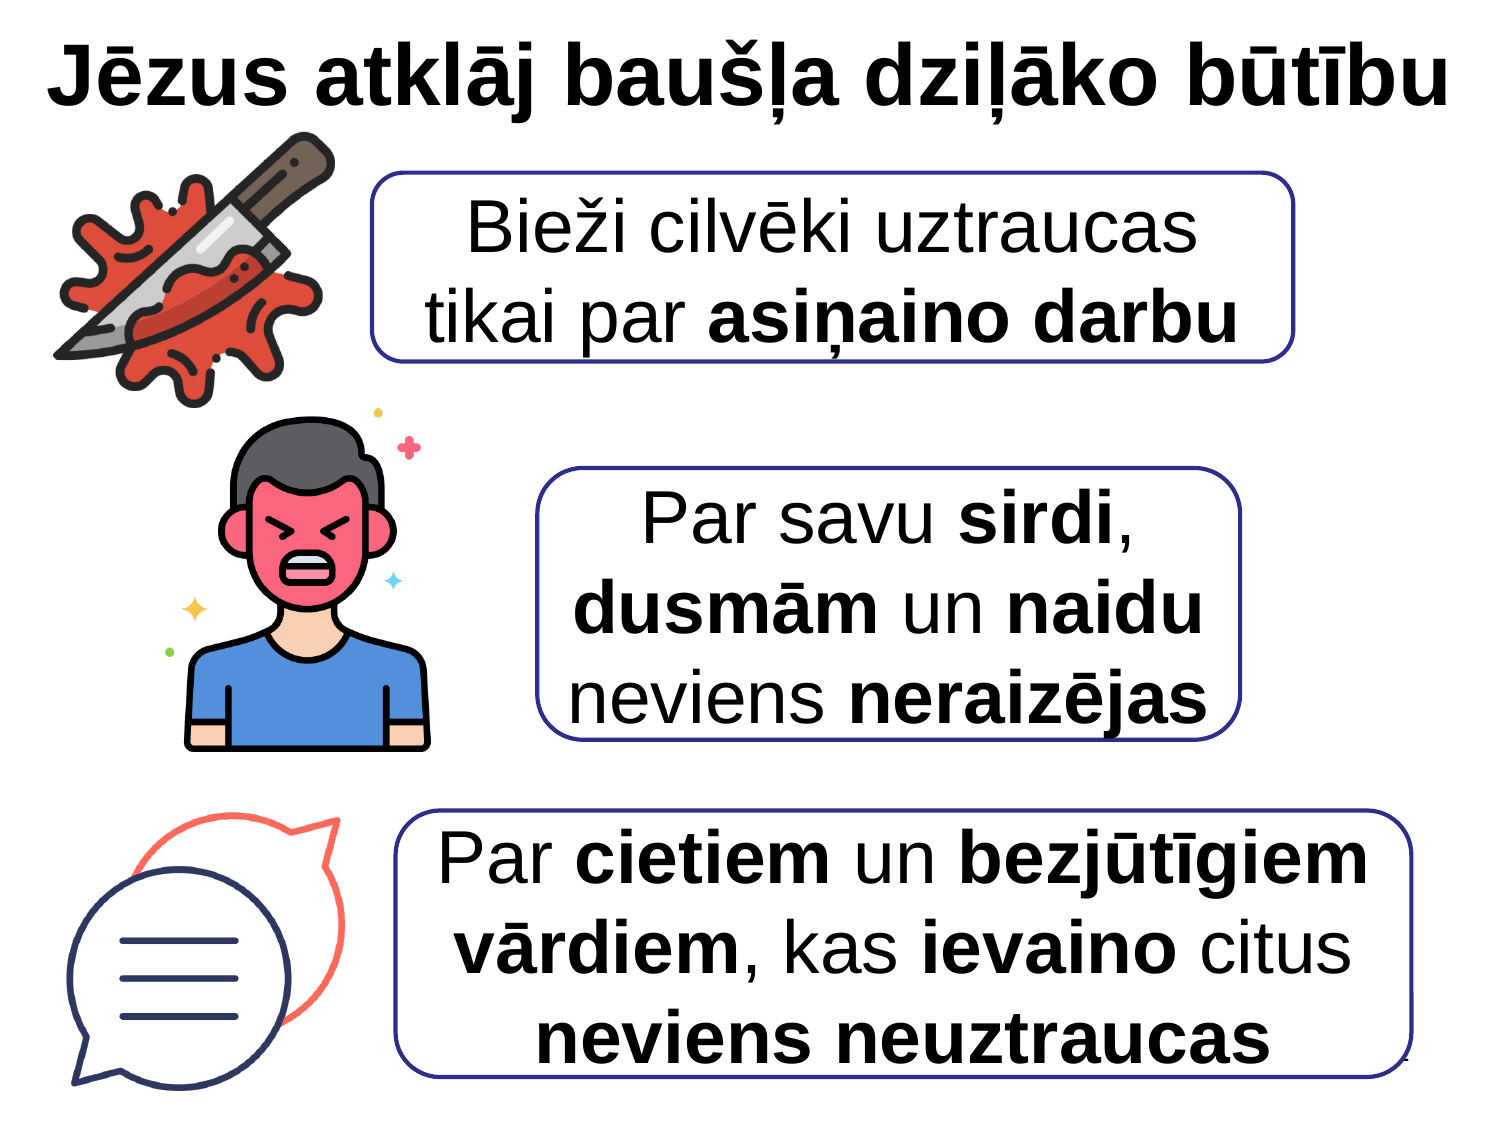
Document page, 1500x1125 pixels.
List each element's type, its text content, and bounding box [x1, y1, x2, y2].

picture [52, 125, 479, 752]
text_box Par cietiem un bezjūtīgiem vārdiem, kas ievaino citus neviens neuztraucas [393, 808, 1414, 1080]
text_box Bieži cilvēki uztraucas tikai par asiņaino darbu [369, 170, 1296, 364]
text_box Jēzus atklāj baušļa dziļāko būtību [0, 30, 1500, 130]
slide_number 12 [1074, 1024, 1426, 1103]
text_box Par savu sirdi, dusmām un naidu neviens neraizējas [535, 465, 1243, 742]
picture [64, 810, 347, 1093]
